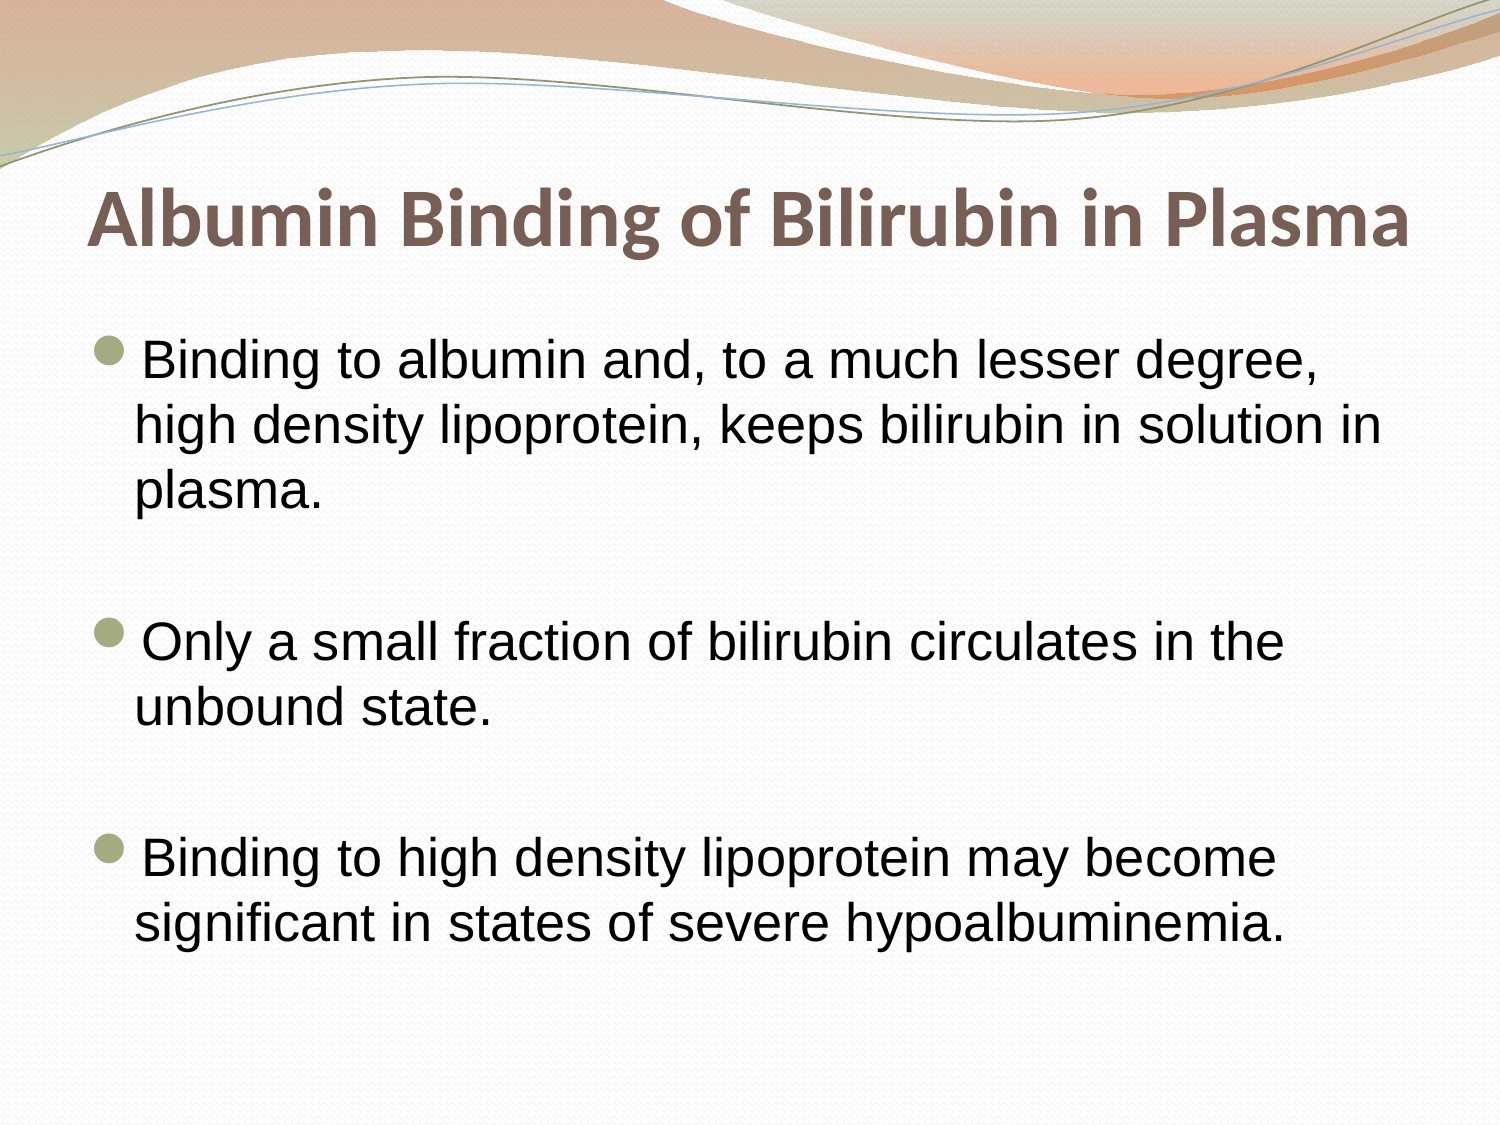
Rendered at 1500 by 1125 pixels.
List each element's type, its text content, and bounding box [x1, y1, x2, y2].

list Binding to albumin and, to a much lesser degree, high density lipoprotein, keeps bilirubin in solution in plasma. Only a small fraction of bilirubin circulates in the unbound state. Binding to high density lipoprotein may become significant in states of severe hypoalbuminemia. [75, 317, 1425, 1038]
title Albumin Binding of Bilirubin in Plasma [75, 115, 1425, 303]
